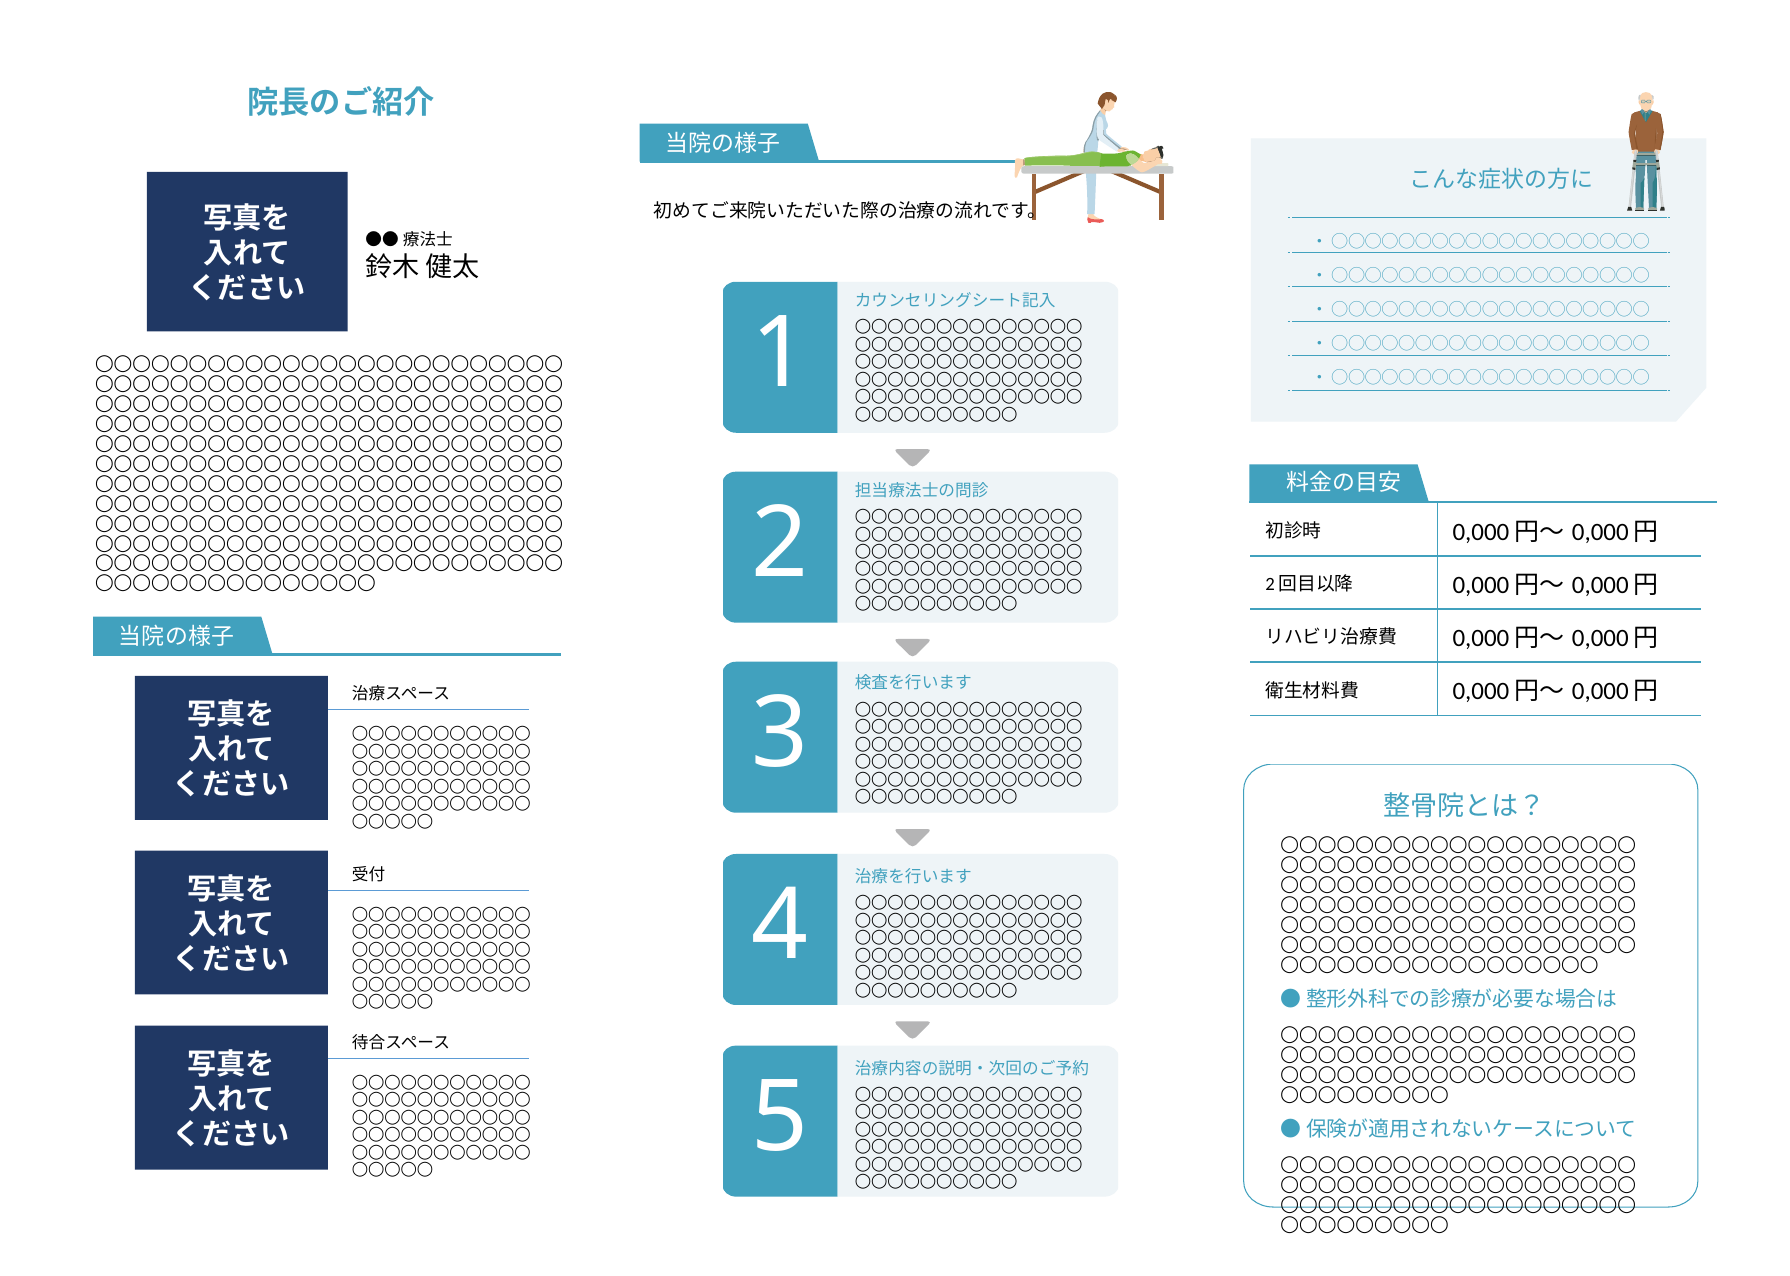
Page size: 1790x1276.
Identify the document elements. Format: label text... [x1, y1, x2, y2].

table_cell 衛生材料費 [1250, 663, 1437, 715]
text_box 院長のご紹介 [126, 74, 556, 127]
picture [1243, 764, 1699, 1208]
text_box 写真を 入れて ください [134, 675, 329, 821]
text_box 受付 ◯◯◯◯◯◯◯◯◯◯◯◯◯◯◯◯◯◯◯◯◯◯◯◯◯◯◯◯◯◯◯◯◯◯◯◯◯◯◯◯◯◯◯◯◯◯◯◯◯◯◯◯◯◯◯◯◯◯◯◯ [337, 856, 547, 1016]
picture [1250, 92, 1707, 422]
picture [639, 92, 1174, 224]
text_box 治療スペース ◯◯◯◯◯◯◯◯◯◯◯◯◯◯◯◯◯◯◯◯◯◯◯◯◯◯◯◯◯◯◯◯◯◯◯◯◯◯◯◯◯◯◯◯◯◯◯◯◯◯◯◯◯◯◯◯◯◯◯◯ [337, 675, 554, 836]
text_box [721, 279, 1119, 433]
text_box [721, 1020, 1119, 1198]
text_box 整骨院とは？ ◯◯◯◯◯◯◯◯◯◯◯◯◯◯◯◯◯◯◯◯◯◯◯◯◯◯◯◯◯◯◯◯◯◯◯◯◯◯◯◯◯◯◯◯◯◯◯◯◯◯◯◯◯◯◯◯◯◯◯◯◯◯◯◯◯◯◯◯◯◯◯◯◯◯◯◯◯◯◯◯◯◯◯◯◯◯◯◯◯◯◯◯◯◯◯◯◯◯◯◯◯◯◯◯◯◯◯◯◯◯◯◯◯◯◯◯◯◯◯◯◯◯◯◯◯◯◯◯◯◯◯ ●整形外科での診療が必要な場合は ◯◯◯◯◯◯◯◯◯◯◯◯◯◯◯◯◯◯◯◯◯◯◯◯◯◯◯◯◯◯◯◯◯◯◯◯◯◯◯◯◯◯◯◯◯◯◯◯◯◯◯◯◯◯◯◯◯◯◯◯◯◯◯◯◯◯ ●保険が適用されないケースについて ◯◯◯◯◯◯◯◯◯◯◯◯◯◯◯◯◯◯◯◯◯◯◯◯◯◯◯◯◯◯◯◯◯◯◯◯◯◯◯◯◯◯◯◯◯◯◯◯◯◯◯◯◯◯◯◯◯◯◯◯◯◯◯◯◯◯ [1265, 1208, 1670, 1240]
picture [1248, 463, 1718, 504]
table_cell リハビリ治療費 [1250, 610, 1437, 661]
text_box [721, 448, 1119, 623]
text_box 写真を 入れて ください [134, 849, 329, 995]
text_box 写真を 入れて ください [134, 1025, 329, 1171]
text_box 初めてご来院いただいた際の治療の流れです。 [639, 191, 1132, 230]
text_box 写真を 入れて ください [146, 171, 349, 332]
table_cell 0,000円〜0,000円 [1438, 557, 1701, 608]
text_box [721, 638, 1119, 813]
text_box ◯◯◯◯◯◯◯◯◯◯◯◯◯◯◯◯◯◯◯◯◯◯◯◯◯◯◯◯◯◯◯◯◯◯◯◯◯◯◯◯◯◯◯◯◯◯◯◯◯◯◯◯◯◯◯◯◯◯◯◯◯◯◯◯◯◯◯◯◯◯◯◯◯◯◯◯◯◯◯◯◯◯◯◯◯◯◯◯◯◯◯◯◯◯◯◯◯◯◯◯◯◯◯◯◯◯◯◯◯◯◯◯◯◯◯◯◯◯◯◯◯◯◯◯◯◯◯◯◯◯◯◯◯◯◯◯◯◯◯◯◯◯◯◯◯◯◯◯◯◯◯◯◯◯◯◯◯◯◯◯◯◯◯◯◯◯◯◯◯◯◯◯◯◯◯◯◯◯◯◯◯◯◯◯◯◯◯◯◯◯◯◯◯◯◯◯◯◯◯◯◯◯◯◯◯◯◯◯◯◯◯◯◯◯◯◯◯◯◯◯◯◯◯◯◯◯◯◯◯◯◯◯◯◯◯◯◯◯◯◯◯◯◯◯◯◯◯◯◯◯◯◯◯◯◯◯◯◯◯◯◯◯◯◯◯◯◯◯◯◯◯◯◯◯◯◯◯◯◯◯◯◯◯◯◯◯◯◯◯◯ [80, 344, 594, 599]
table_cell 0,000円〜0,000円 [1438, 663, 1701, 715]
table_cell 0,000円〜0,000円 [1438, 610, 1701, 661]
text_box 待合スペース ◯◯◯◯◯◯◯◯◯◯◯◯◯◯◯◯◯◯◯◯◯◯◯◯◯◯◯◯◯◯◯◯◯◯◯◯◯◯◯◯◯◯◯◯◯◯◯◯◯◯◯◯◯◯◯◯◯◯◯◯ [337, 1024, 547, 1185]
table_header 初診時 [1250, 504, 1437, 555]
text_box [721, 828, 1119, 1005]
picture [92, 616, 562, 657]
text_box ●●療法士 鈴木 健太 [350, 221, 519, 289]
table_cell 2回目以降 [1250, 557, 1437, 608]
table_header 0,000円〜0,000円 [1438, 504, 1701, 555]
